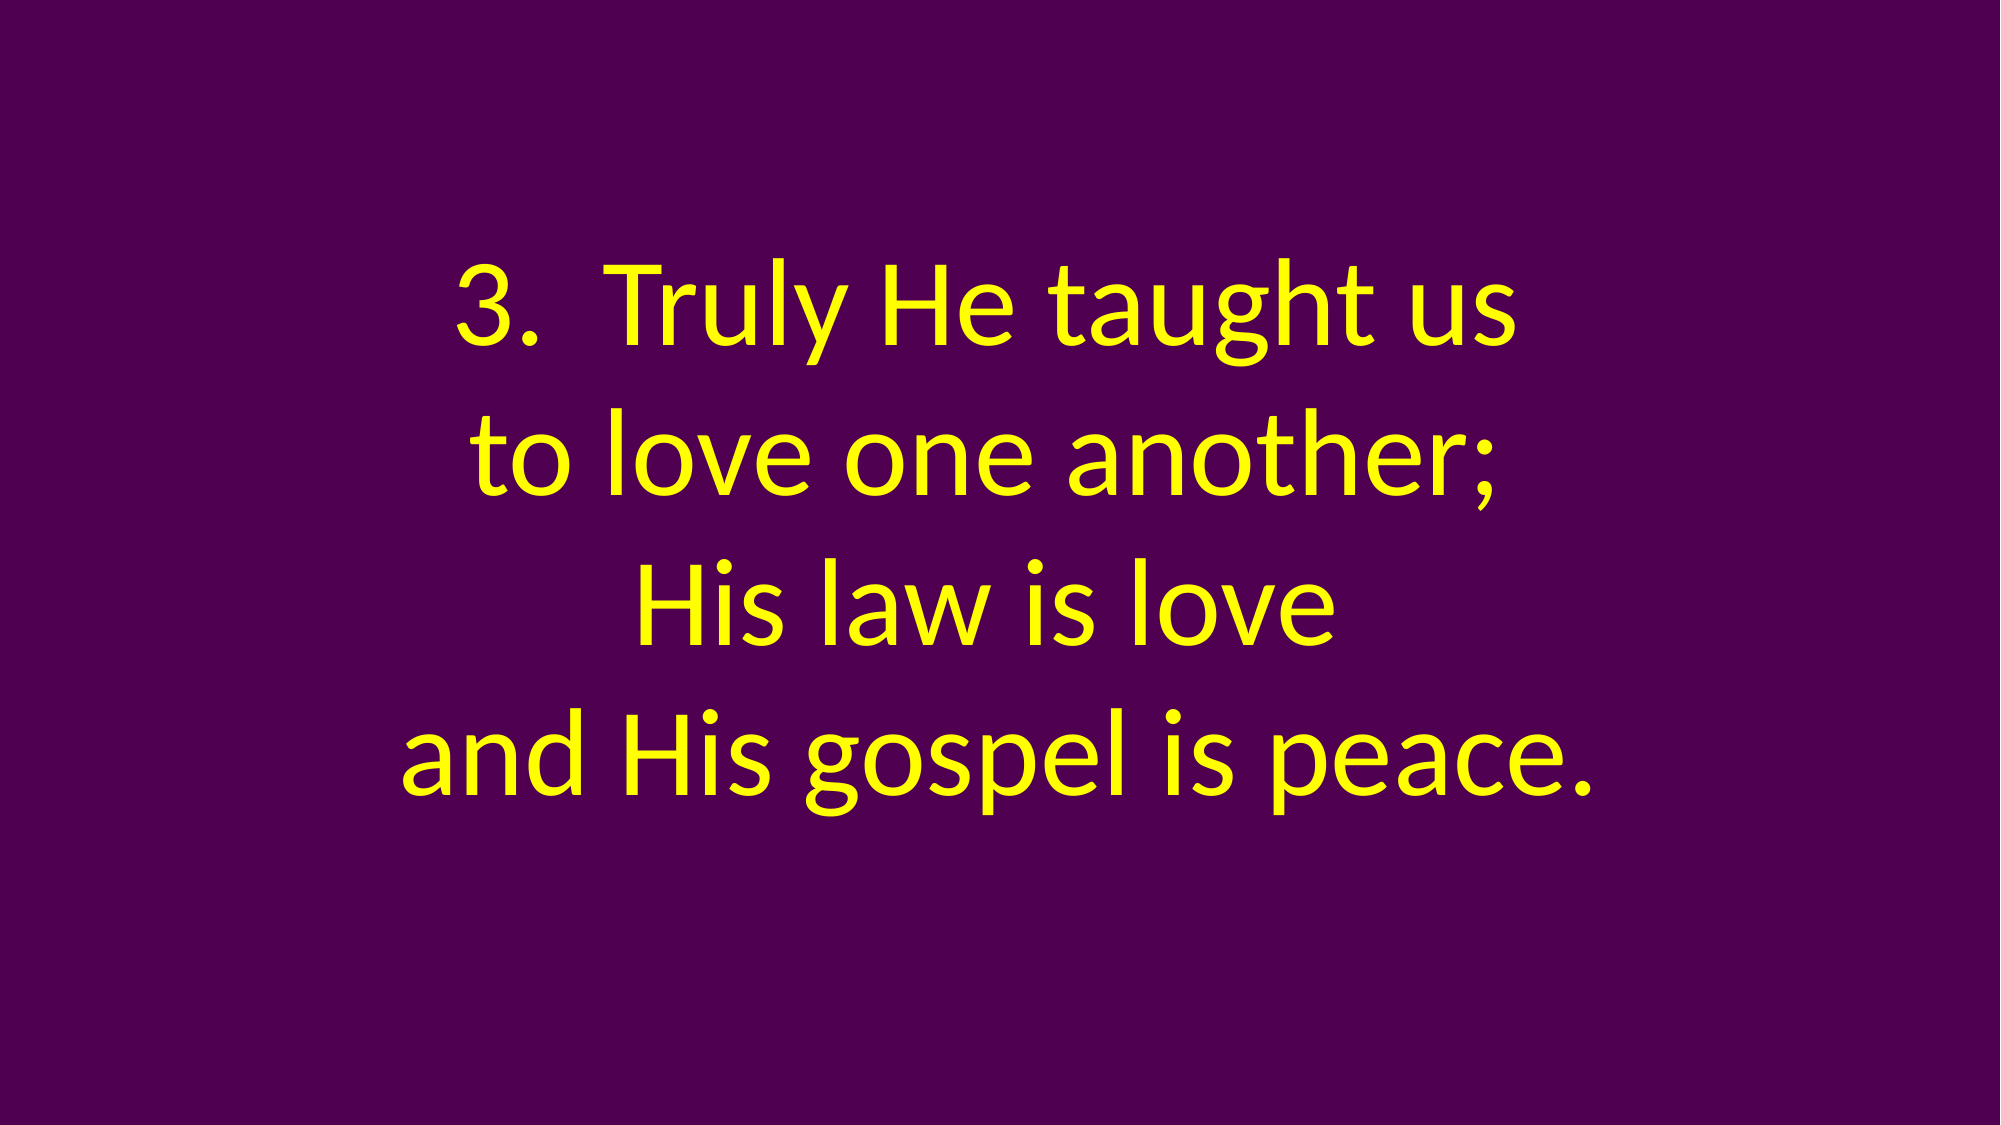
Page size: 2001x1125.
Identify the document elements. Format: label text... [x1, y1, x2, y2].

text_box 3. Truly He taught us to love one another; His law is love and His gospel is peace. [0, 212, 2000, 828]
